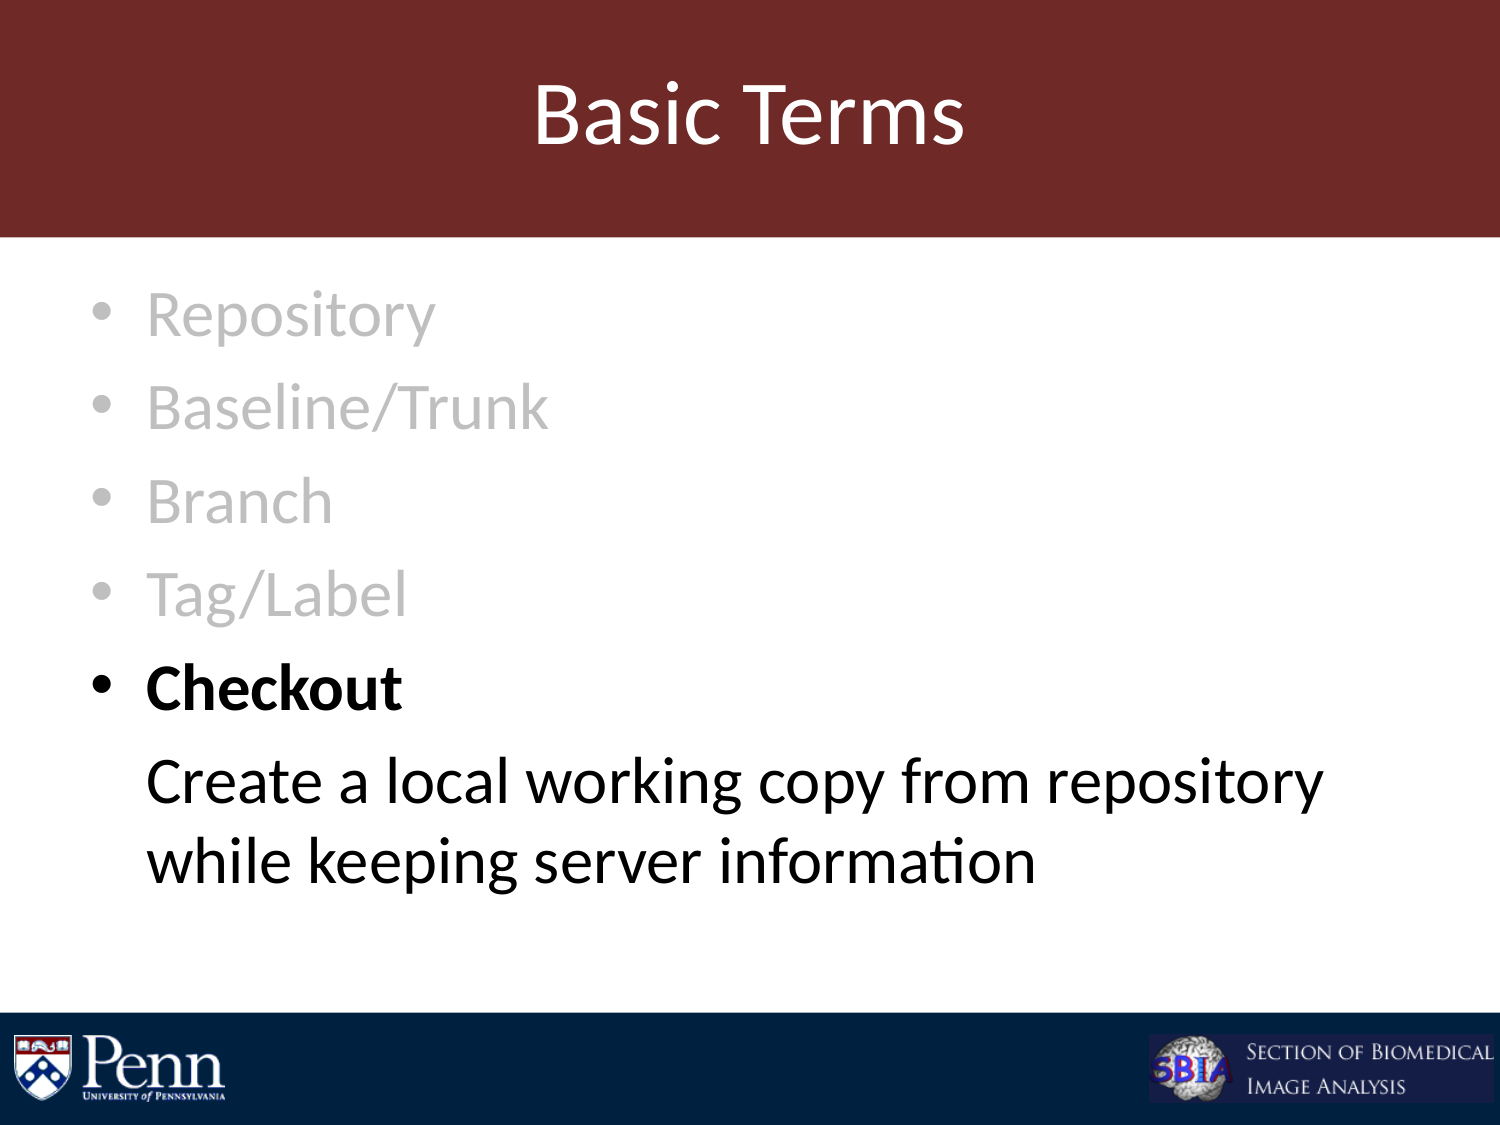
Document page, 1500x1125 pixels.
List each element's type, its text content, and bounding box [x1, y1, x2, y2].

list Repository Baseline/Trunk Branch Tag/Label Checkout Create a local working copy from repository while keeping server information [75, 262, 1425, 1013]
picture [14, 1035, 225, 1102]
title Basic Terms [75, 45, 1425, 238]
picture [1149, 1034, 1494, 1103]
